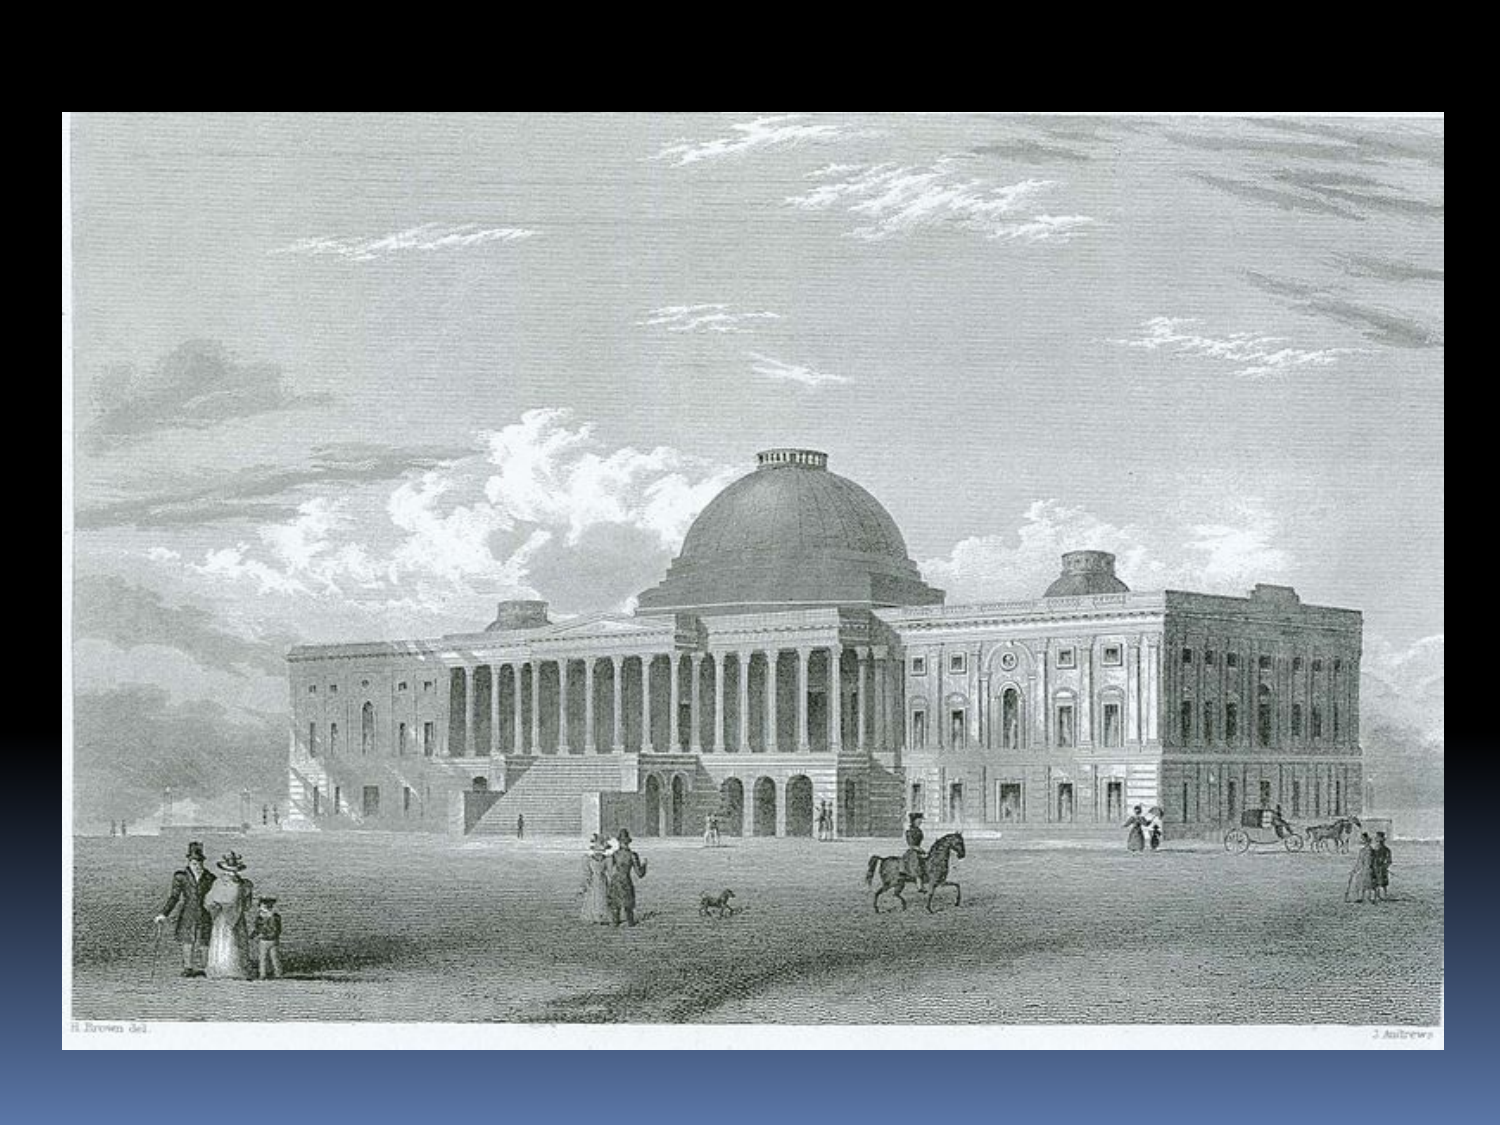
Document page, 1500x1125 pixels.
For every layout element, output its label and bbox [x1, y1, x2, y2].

picture [62, 112, 1445, 1051]
